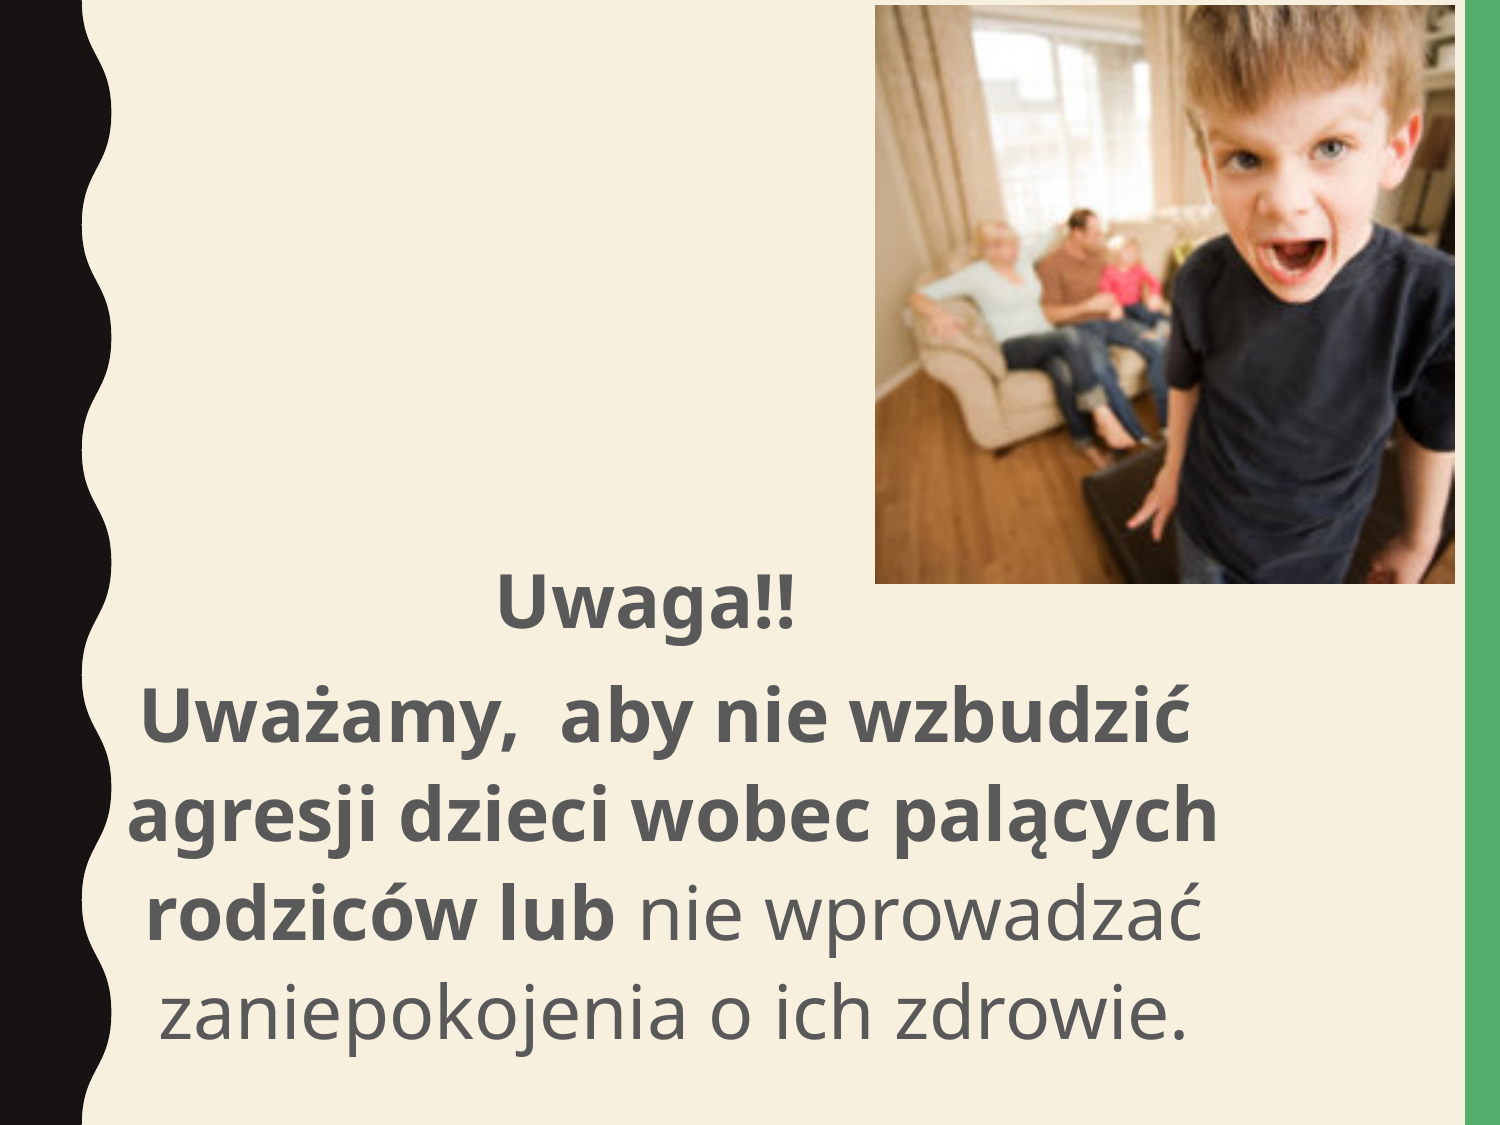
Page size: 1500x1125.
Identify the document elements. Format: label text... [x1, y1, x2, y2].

list Uwaga!! Uważamy, aby nie wzbudzić agresji dzieci wobec palących rodziców lub nie wprowadzać zaniepokojenia o ich zdrowie. [29, 537, 1282, 1125]
picture [875, 5, 1455, 584]
